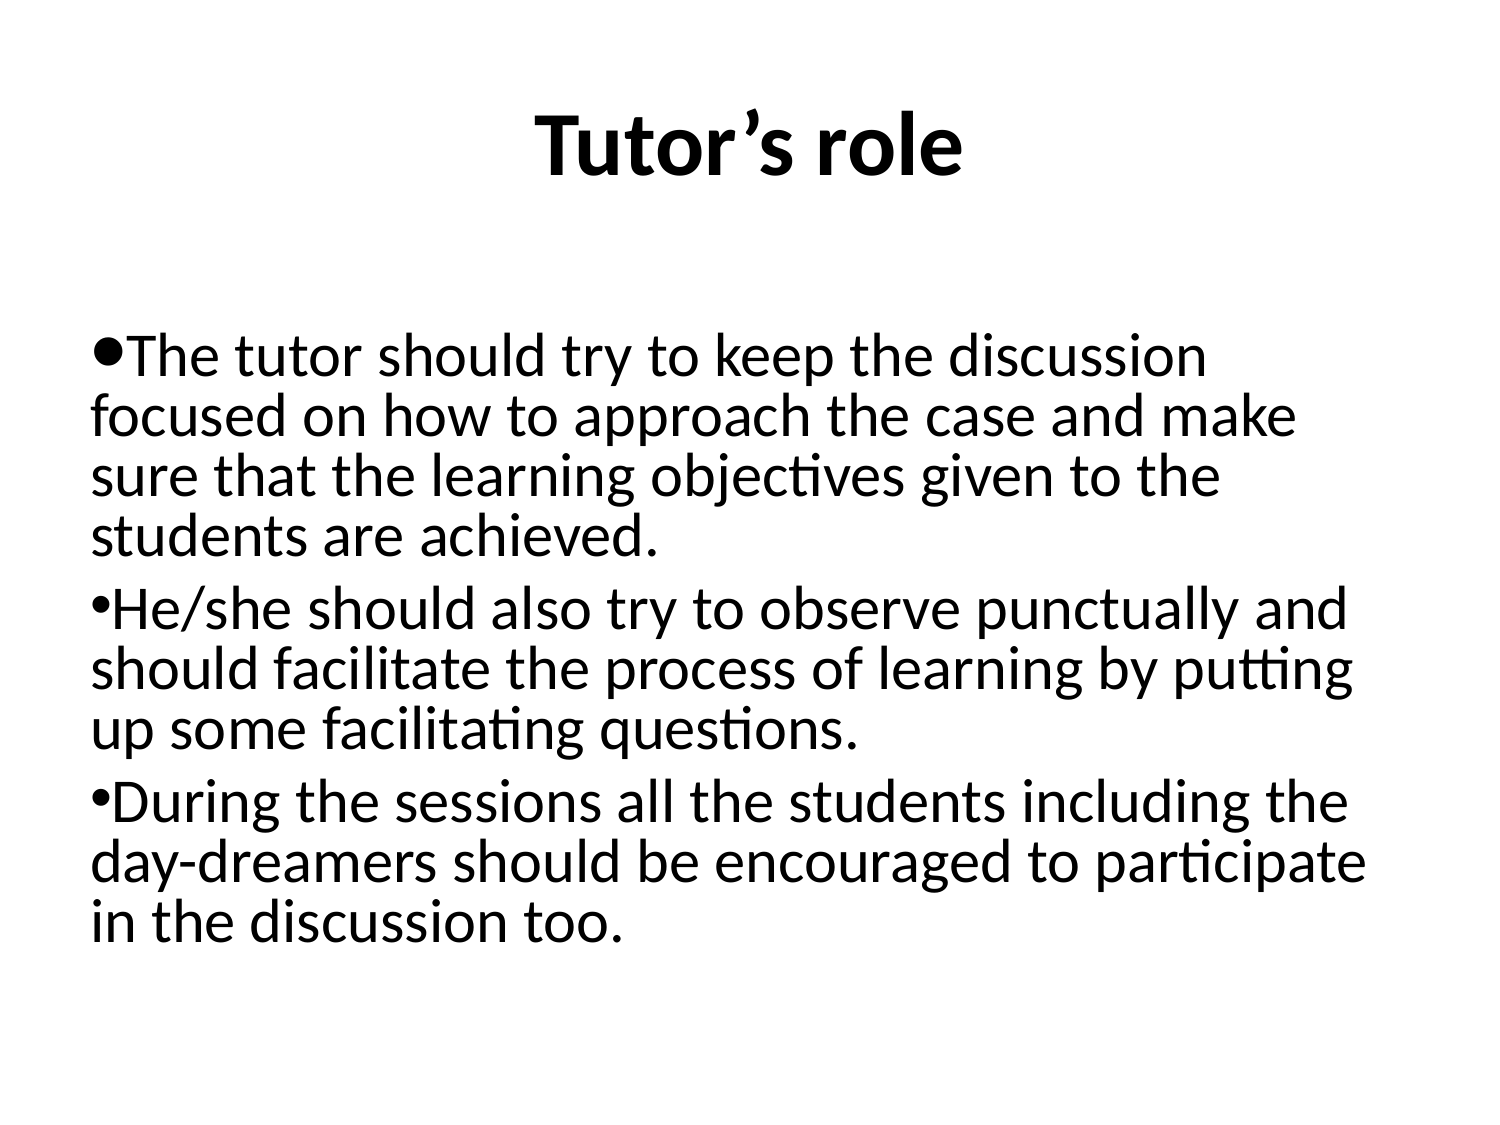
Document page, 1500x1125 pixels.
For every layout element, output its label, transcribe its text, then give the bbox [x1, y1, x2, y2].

list The tutor should try to keep the discussion focused on how to approach the case and make sure that the learning objectives given to the students are achieved. He/she should also try to observe punctually and should facilitate the process of learning by putting up some facilitating questions. During the sessions all the students including the day-dreamers should be encouraged to participate in the discussion too. [75, 262, 1425, 1005]
title Tutor’s role [75, 45, 1425, 233]
